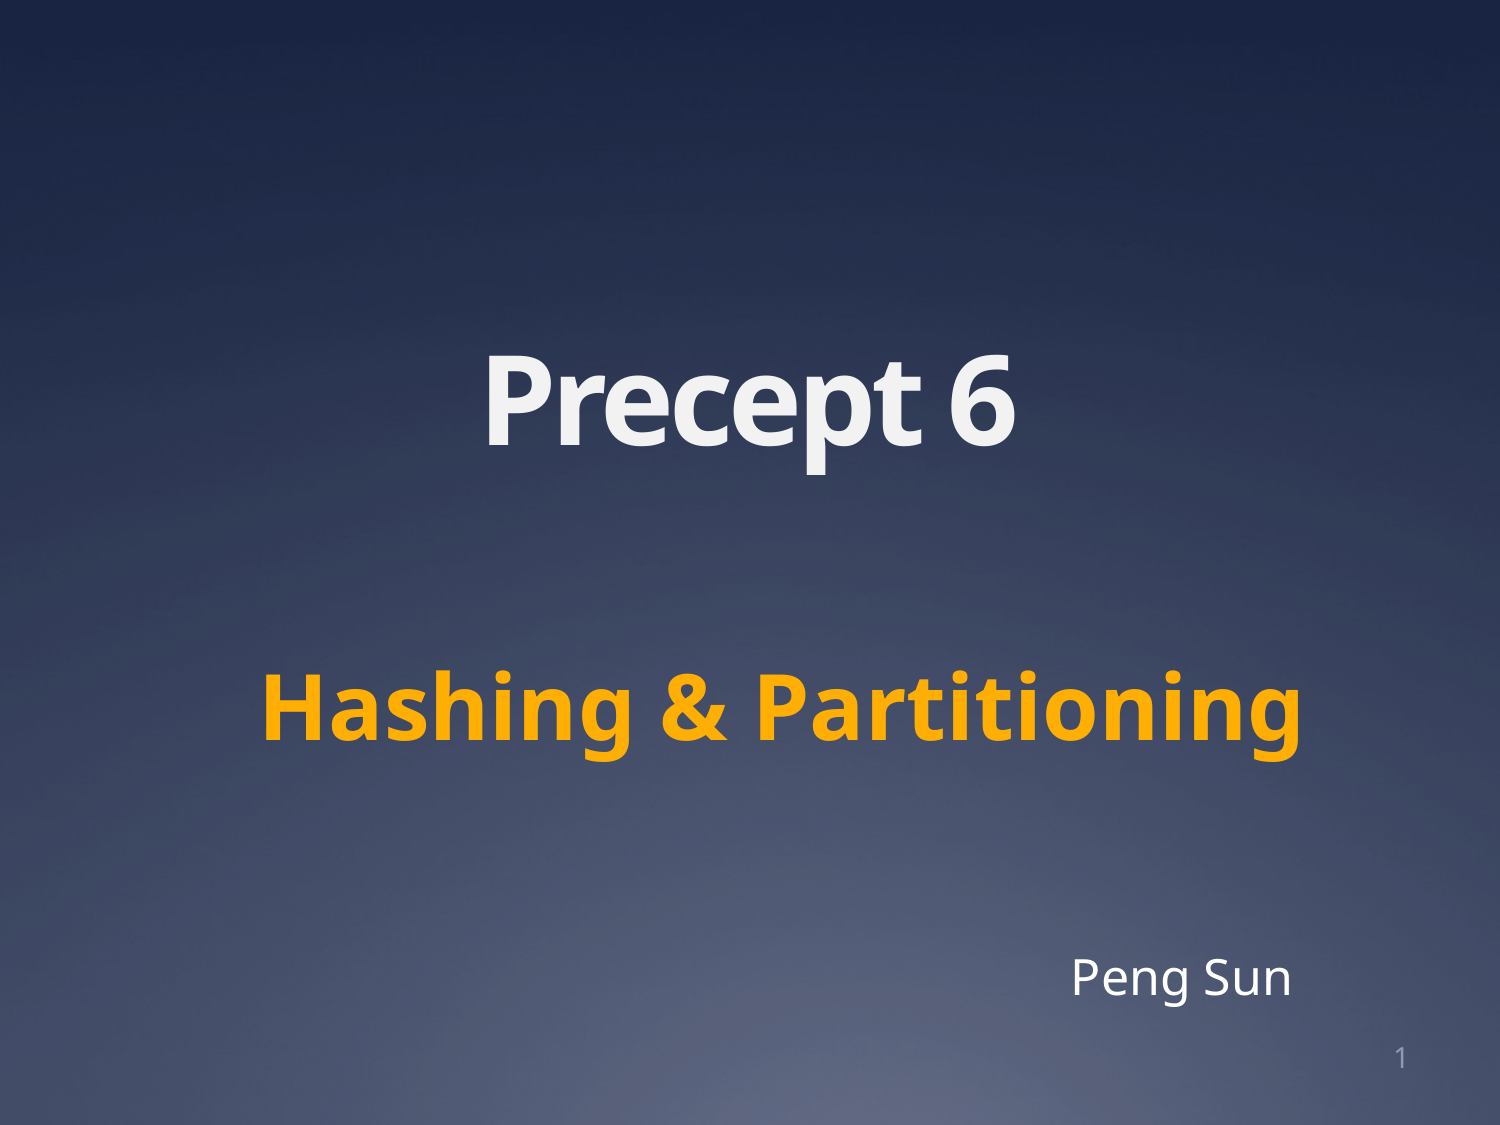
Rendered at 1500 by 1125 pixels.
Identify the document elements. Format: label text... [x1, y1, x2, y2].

title Precept 6 [50, 237, 1447, 686]
text_box Peng Sun [1056, 937, 1325, 1013]
subtitle Hashing & Partitioning [238, 545, 1326, 766]
slide_number 1 [1325, 1029, 1425, 1090]
